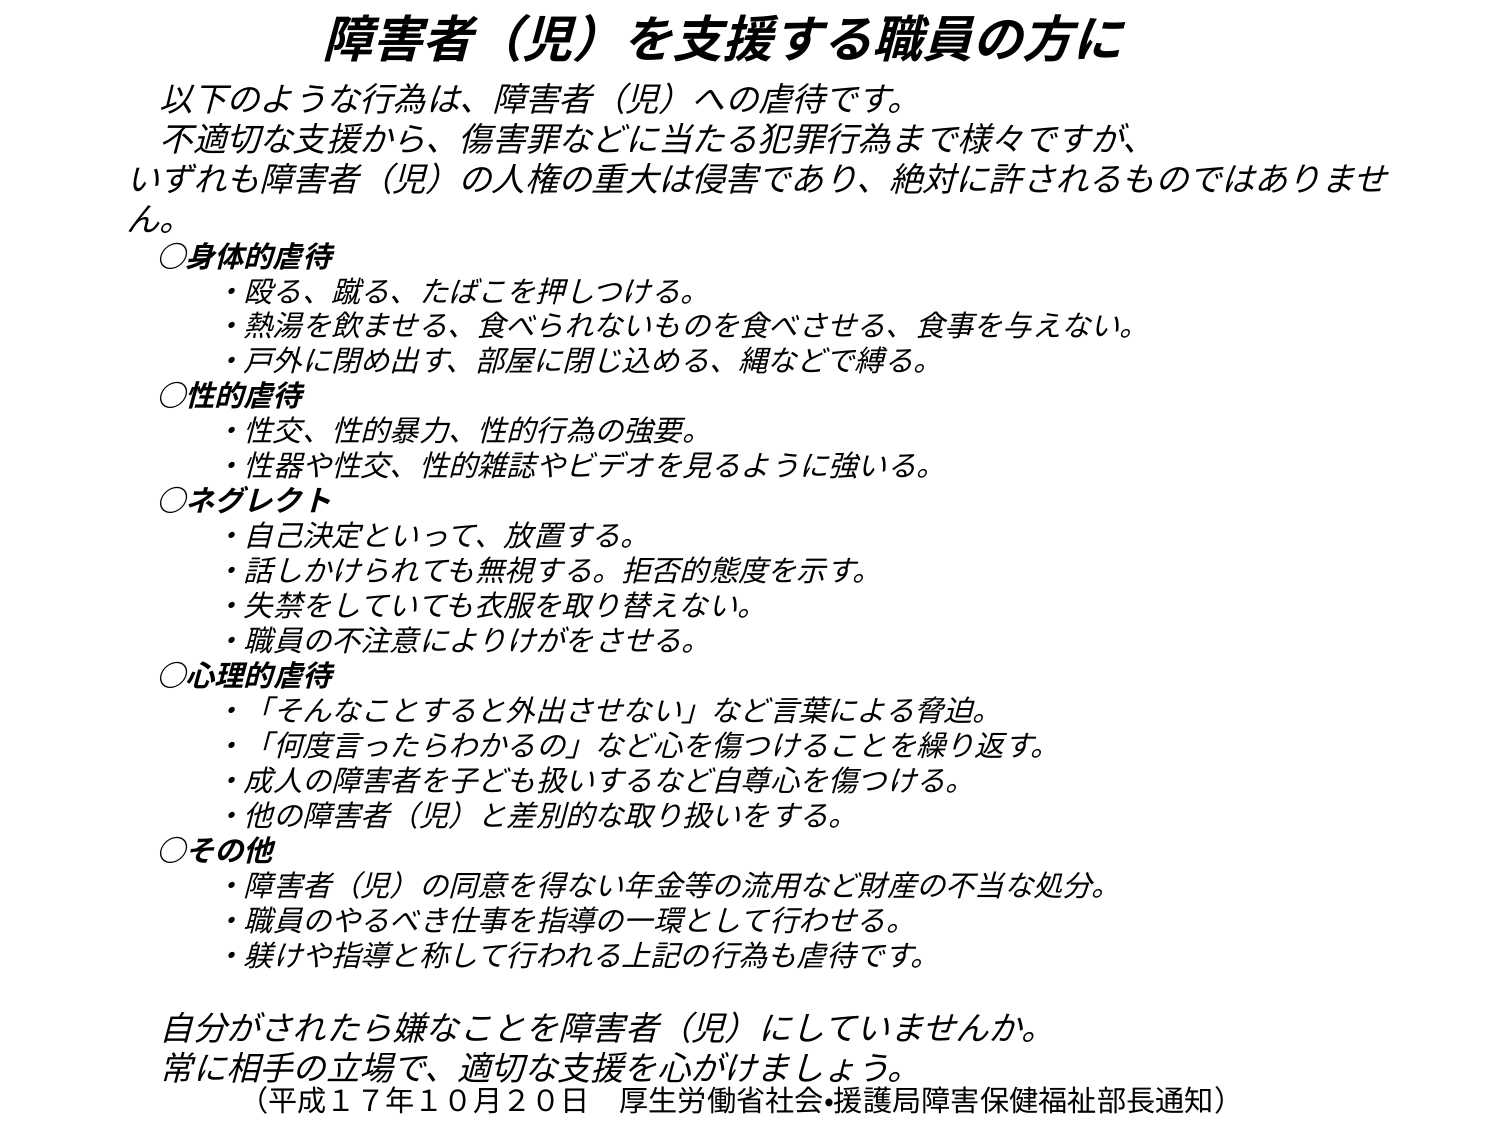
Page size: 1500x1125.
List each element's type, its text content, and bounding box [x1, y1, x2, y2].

text_box （平成１７年１０月２０日 厚生労働省社会・援護局障害保健福祉部長通知） [224, 1074, 1259, 1125]
text_box 以下のような行為は、障害者（児）への虐待です。 不適切な支援から、傷害罪などに当たる犯罪行為まで様々ですが、 いずれも障害者（児）の人権の重大は侵害であり、絶対に許されるものではありません。 ○身体的虐待 ・殴る、蹴る、たばこを押しつける。 ・熱湯を飲ませる、食べられないものを食べさせる、食事を与えない。 ・戸外に閉め出す、部屋に閉じ込める、縄などで縛る。 ○性的虐待 ・性交、性的暴力、性的行為の強要。 ・性器や性交、性的雑誌やビデオを見るように強いる。 ○ネグレクト ・自己決定といって、放置する。 ・話しかけられても無視する。拒否的態度を示す。 ・失禁をしていても衣服を取り替えない。 ・職員の不注意によりけがをさせる。 ○心理的虐待 ・「そんなことすると外出させない」など言葉による脅迫。 ・「何度言ったらわかるの」など心を傷つけることを繰り返す。 ・成人の障害者を子ども扱いするなど自尊心を傷つける。 ・他の障害者（児）と差別的な取り扱いをする。 ○その他 ・障害者（児）の同意を得ない年金等の流用など財産の不当な処分。 ・職員のやるべき仕事を指導の一環として行わせる。 ・躾けや指導と称して行われる上記の行為も虐待です。 自分がされたら嫌なことを障害者（児）にしていませんか。 常に相手の立場で、適切な支援を心がけましょう。 [112, 30, 1424, 1095]
text_box 障害者（児）を支援する職員の方に [308, 0, 1138, 75]
